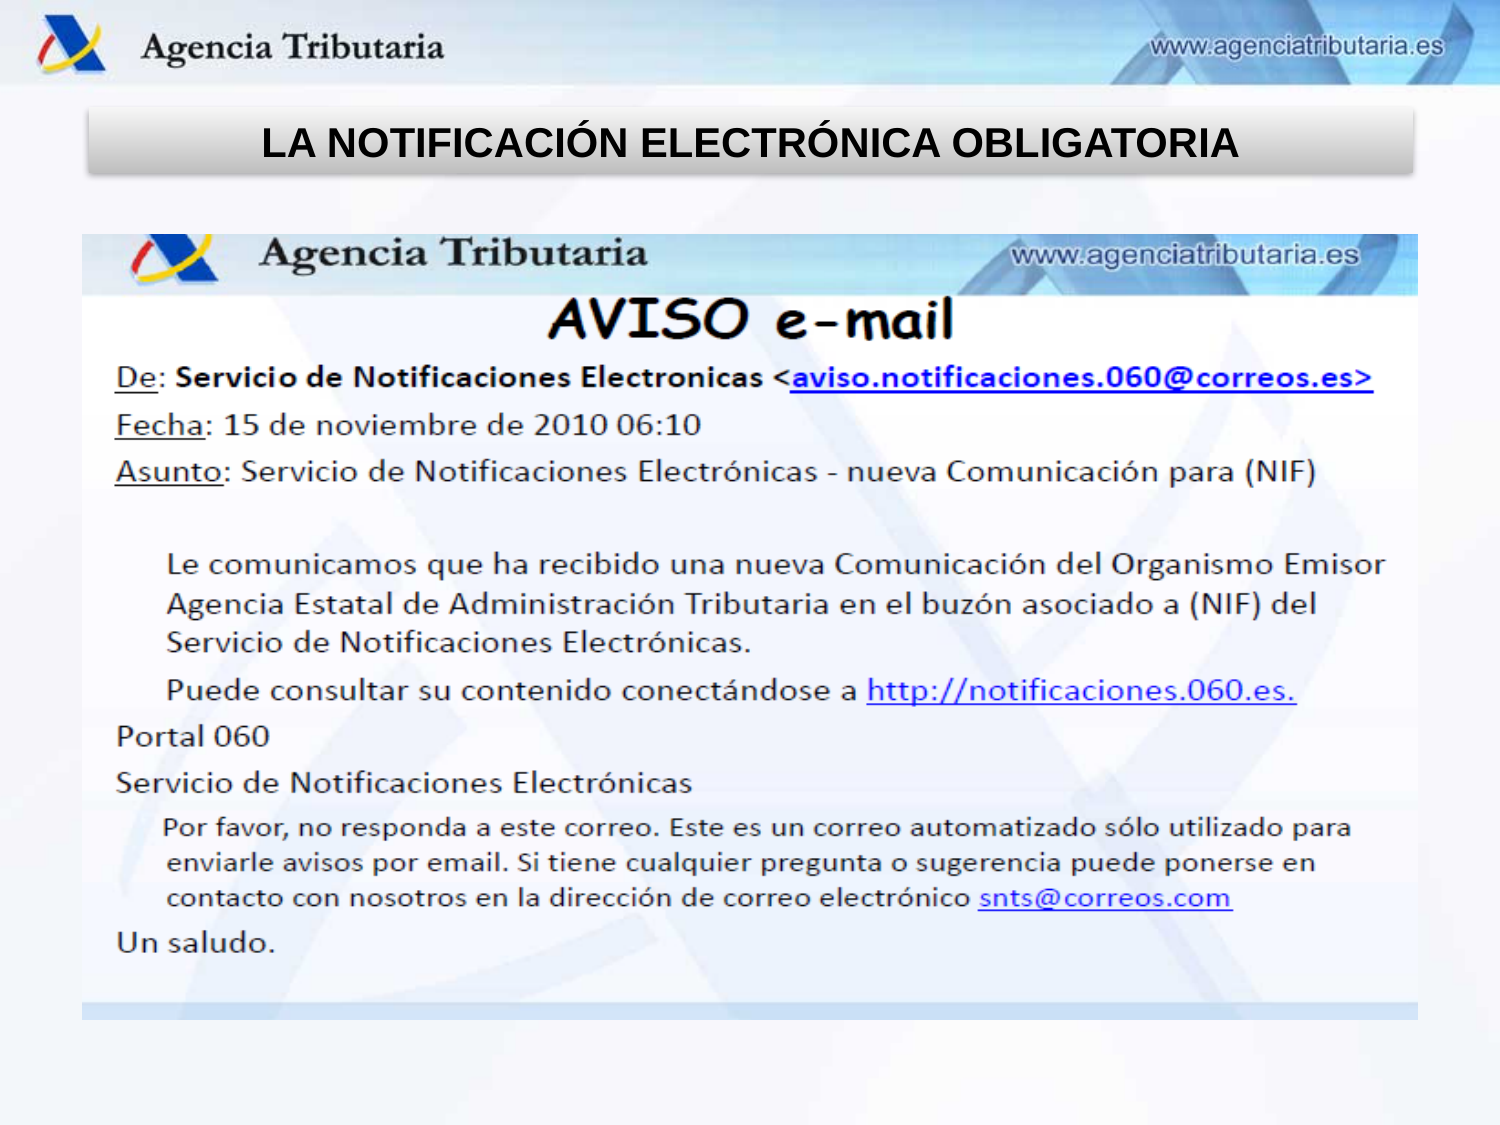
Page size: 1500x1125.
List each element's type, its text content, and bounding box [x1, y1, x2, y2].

text_box LA NOTIFICACIÓN ELECTRÓNICA OBLIGATORIA [88, 107, 1413, 173]
picture [0, 0, 1500, 1125]
